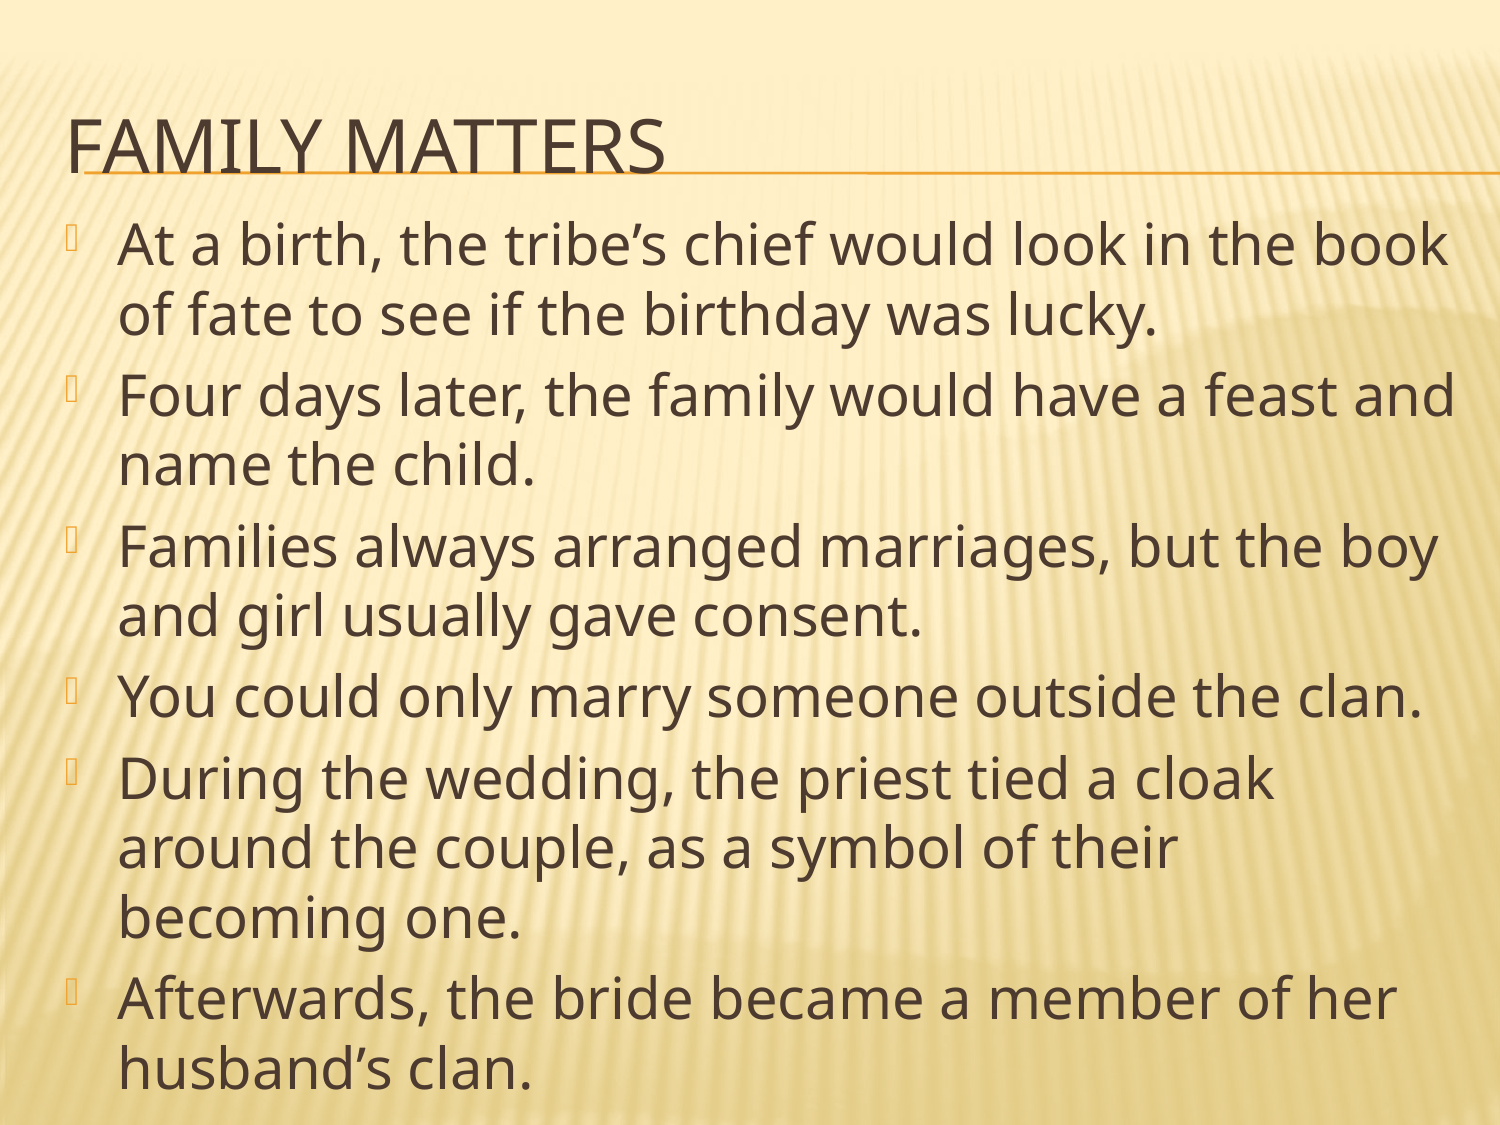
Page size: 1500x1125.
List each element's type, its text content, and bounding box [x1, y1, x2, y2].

title Family matters [50, 75, 1475, 200]
list At a birth, the tribe’s chief would look in the book of fate to see if the birthday was lucky. Four days later, the family would have a feast and name the child. Families always arranged marriages, but the boy and girl usually gave consent. You could only marry someone outside the clan. During the wedding, the priest tied a cloak around the couple, as a symbol of their becoming one. Afterwards, the bride became a member of her husband’s clan. [50, 200, 1475, 1125]
